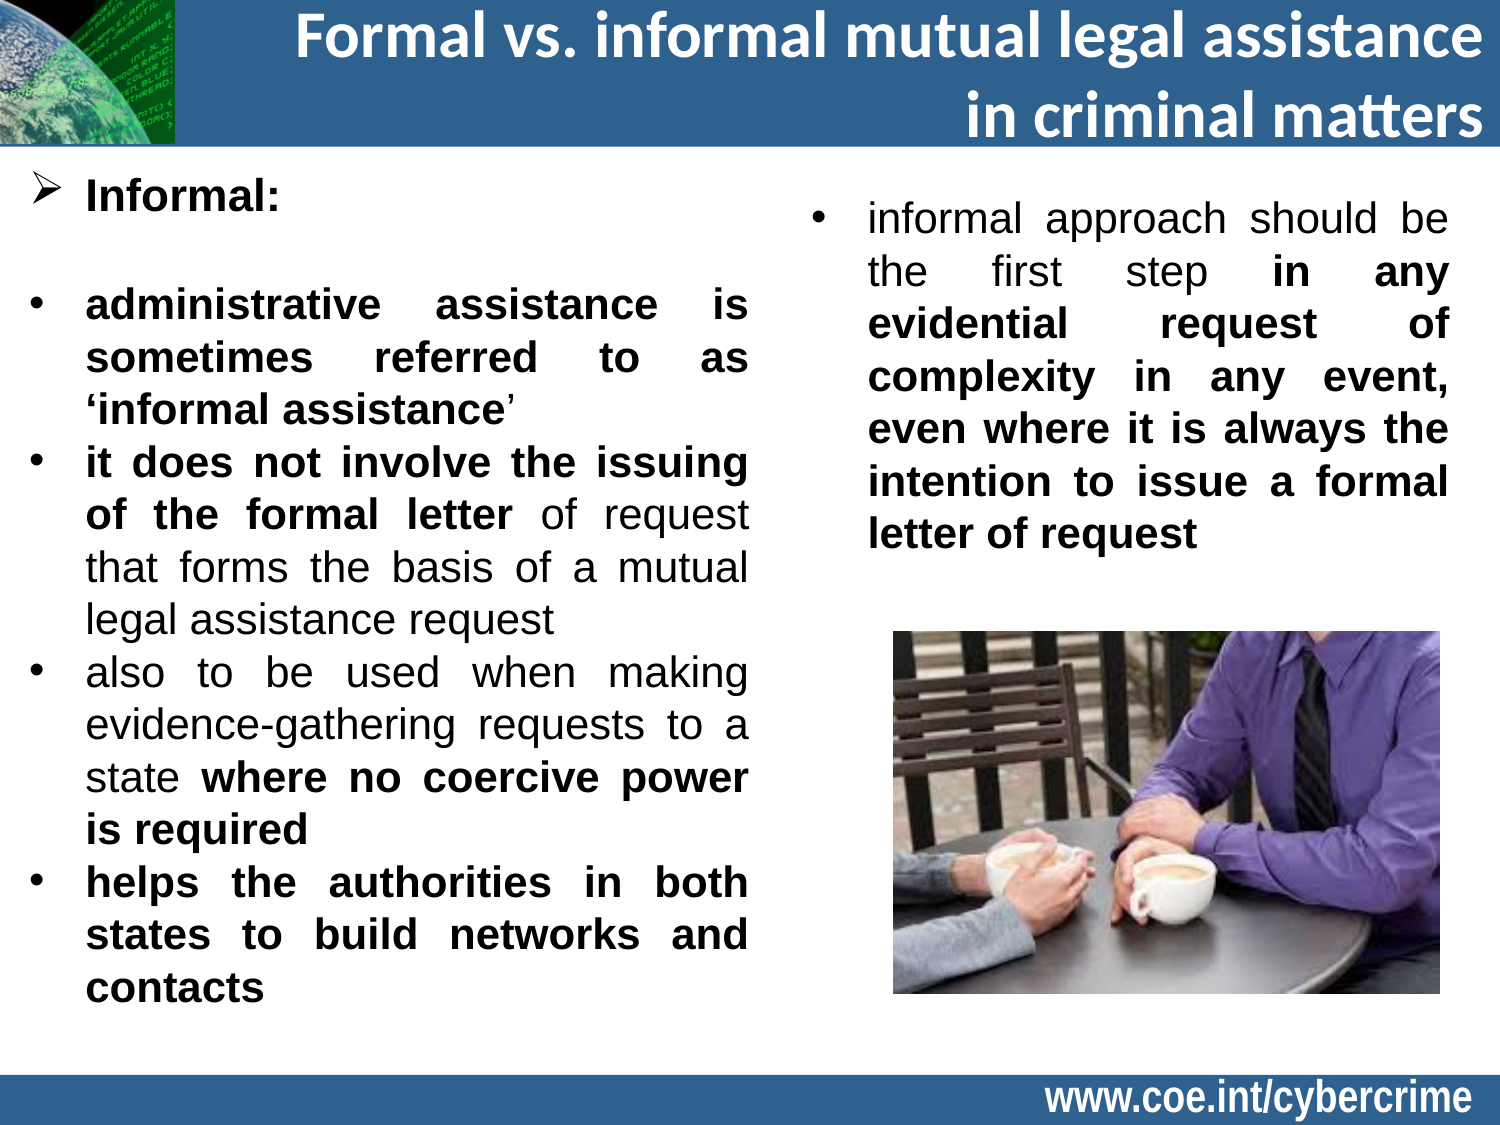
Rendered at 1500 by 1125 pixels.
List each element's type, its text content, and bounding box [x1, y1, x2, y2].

text_box Formal vs. informal mutual legal assistance in criminal matters [177, 0, 1500, 149]
text_box informal approach should be the first step in any evidential request of complexity in any event, even where it is always the intention to issue a formal letter of request [796, 182, 1465, 565]
picture [0, 0, 175, 144]
picture [893, 631, 1441, 994]
text_box [0, 1073, 1030, 1125]
text_box www.coe.int/cybercrime [1030, 1059, 1500, 1125]
text_box Informal: administrative assistance is sometimes referred to as ‘informal assistance’ it does not involve the issuing of the formal letter of request that forms the basis of a mutual legal assistance request also to be used when making evidence-gathering requests to a state where no coercive power is required helps the authorities in both states to build networks and contacts [14, 158, 765, 1019]
